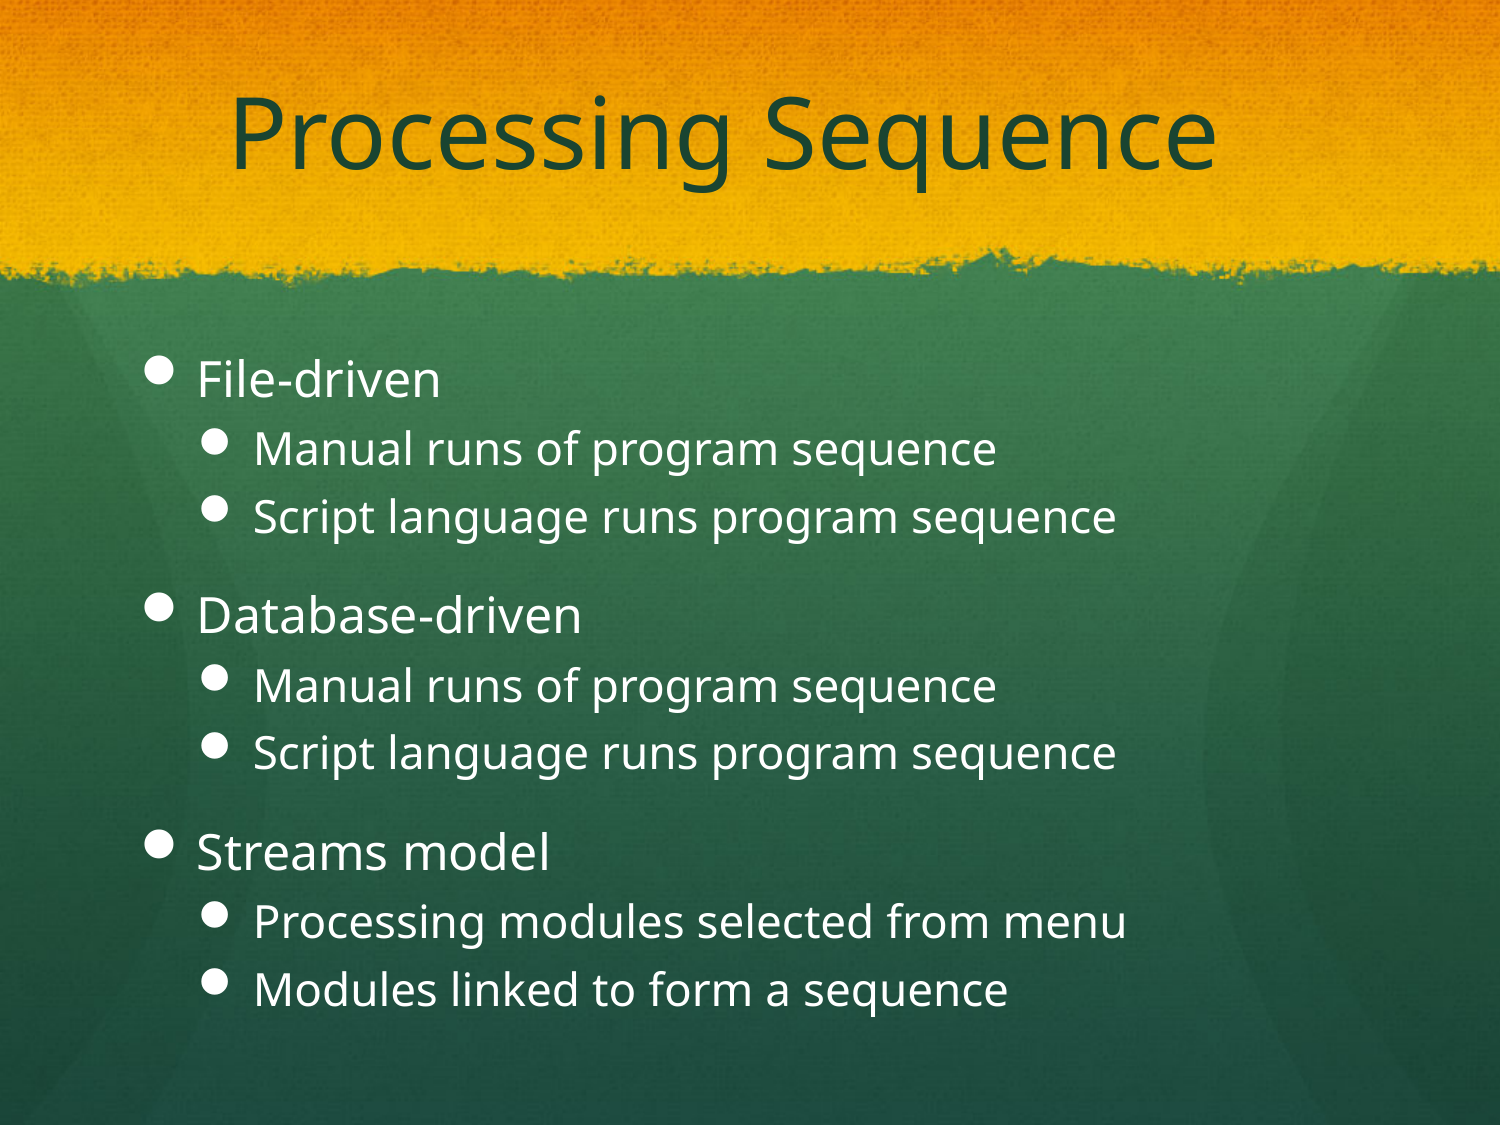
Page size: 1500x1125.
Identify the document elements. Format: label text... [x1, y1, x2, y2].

list File-driven Manual runs of program sequence Script language runs program sequence Database-driven Manual runs of program sequence Script language runs program sequence Streams model Processing modules selected from menu Modules linked to form a sequence [125, 339, 1375, 1026]
picture [0, 0, 1500, 1125]
title Processing Sequence [125, 13, 1375, 246]
